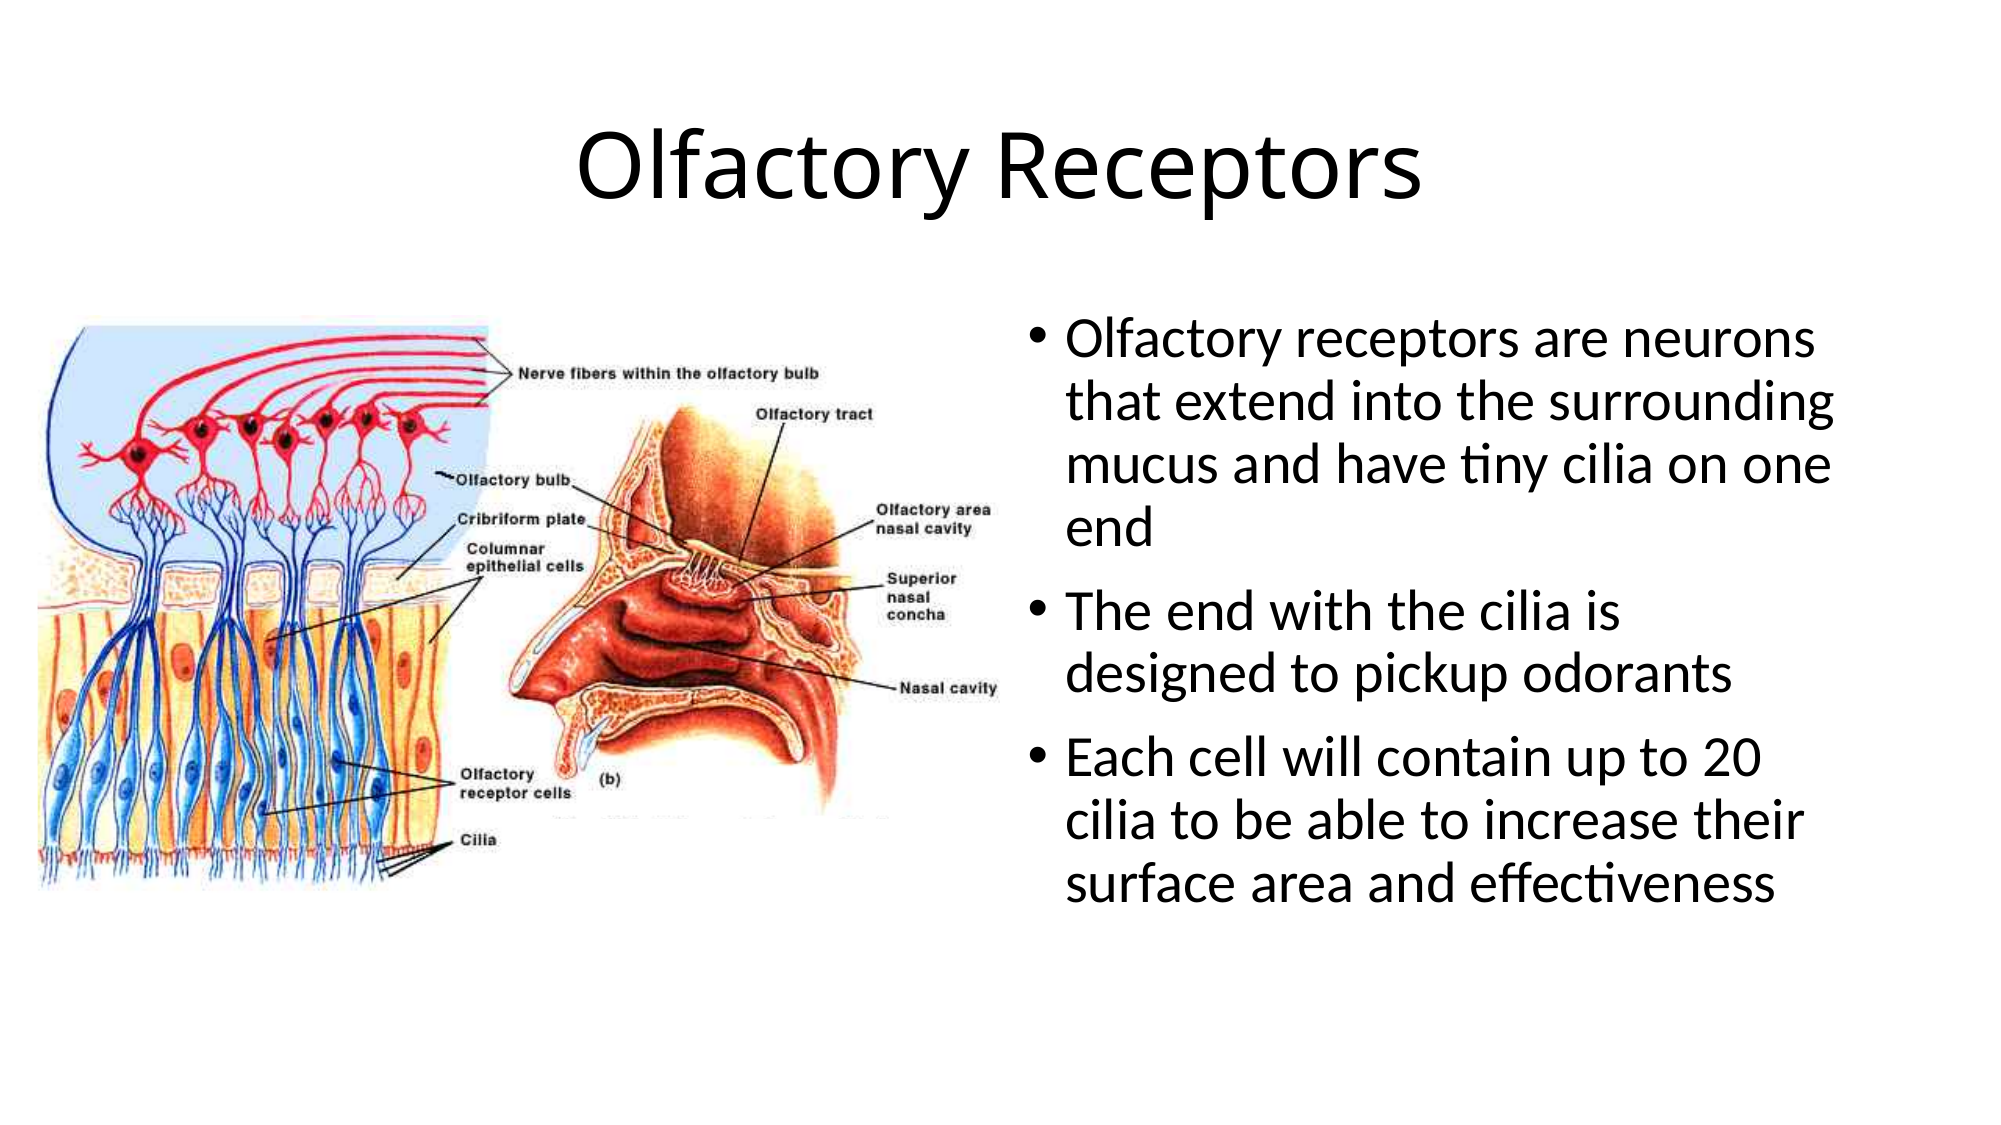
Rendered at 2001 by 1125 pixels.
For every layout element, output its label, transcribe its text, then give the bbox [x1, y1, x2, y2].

list Olfactory receptors are neurons that extend into the surrounding mucus and have tiny cilia on one end The end with the cilia is designed to pickup odorants Each cell will contain up to 20 cilia to be able to increase their surface area and effectiveness [1012, 299, 1863, 1014]
title Olfactory Receptors [137, 59, 1863, 278]
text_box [37, 315, 1000, 905]
